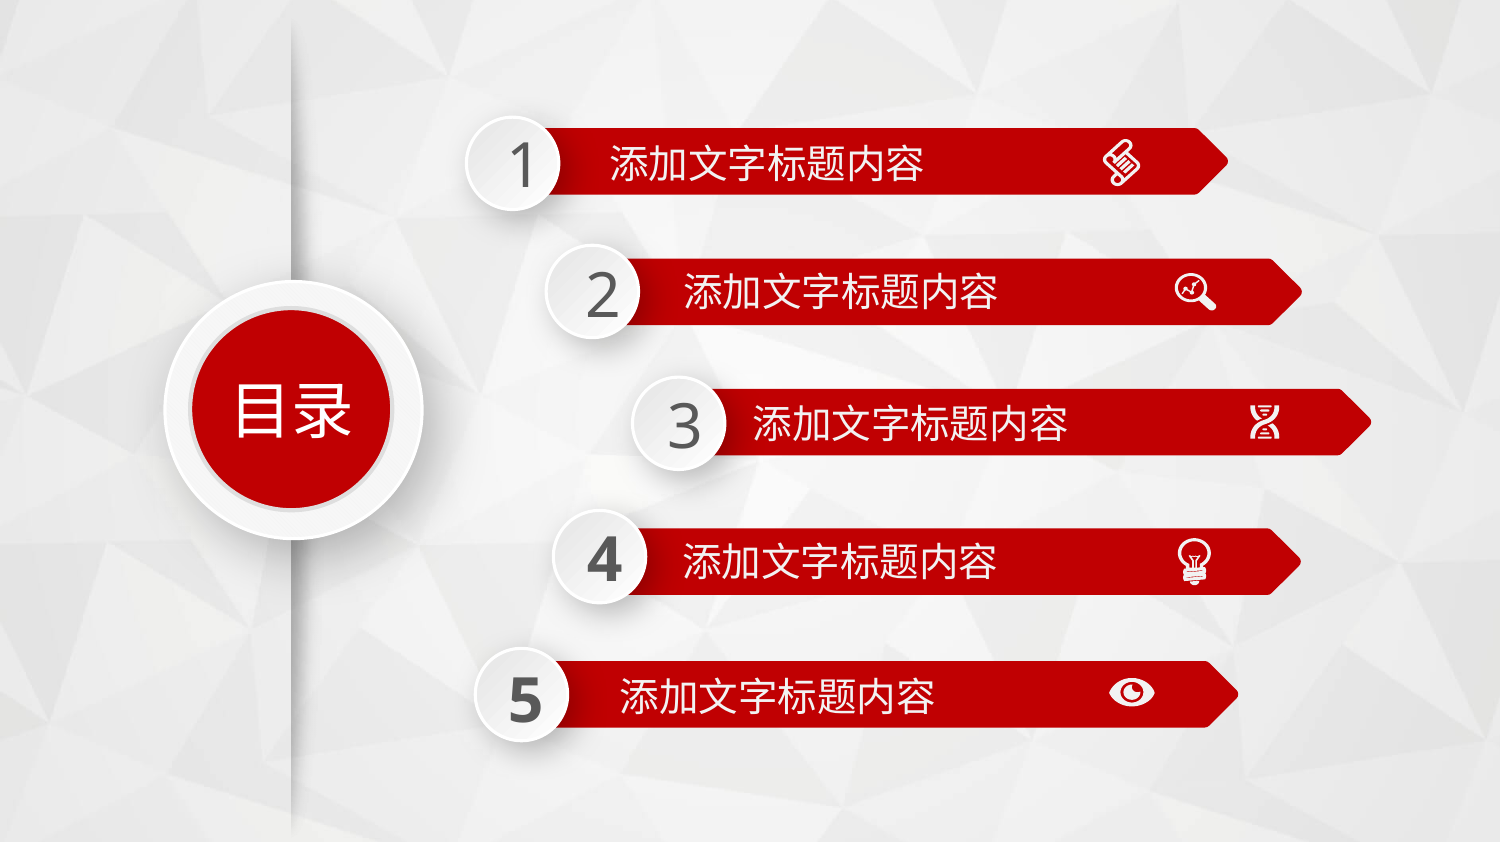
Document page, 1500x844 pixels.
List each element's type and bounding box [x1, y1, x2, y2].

text_box [650, 528, 1302, 596]
text_box [729, 388, 1372, 456]
text_box [466, 116, 559, 210]
text_box [644, 258, 1303, 326]
text_box [164, 281, 423, 539]
text_box [632, 376, 726, 470]
text_box [553, 510, 646, 603]
text_box [475, 648, 568, 744]
text_box [545, 244, 639, 340]
text_box [565, 127, 1229, 195]
text_box [571, 660, 1240, 728]
picture [0, 0, 1500, 842]
